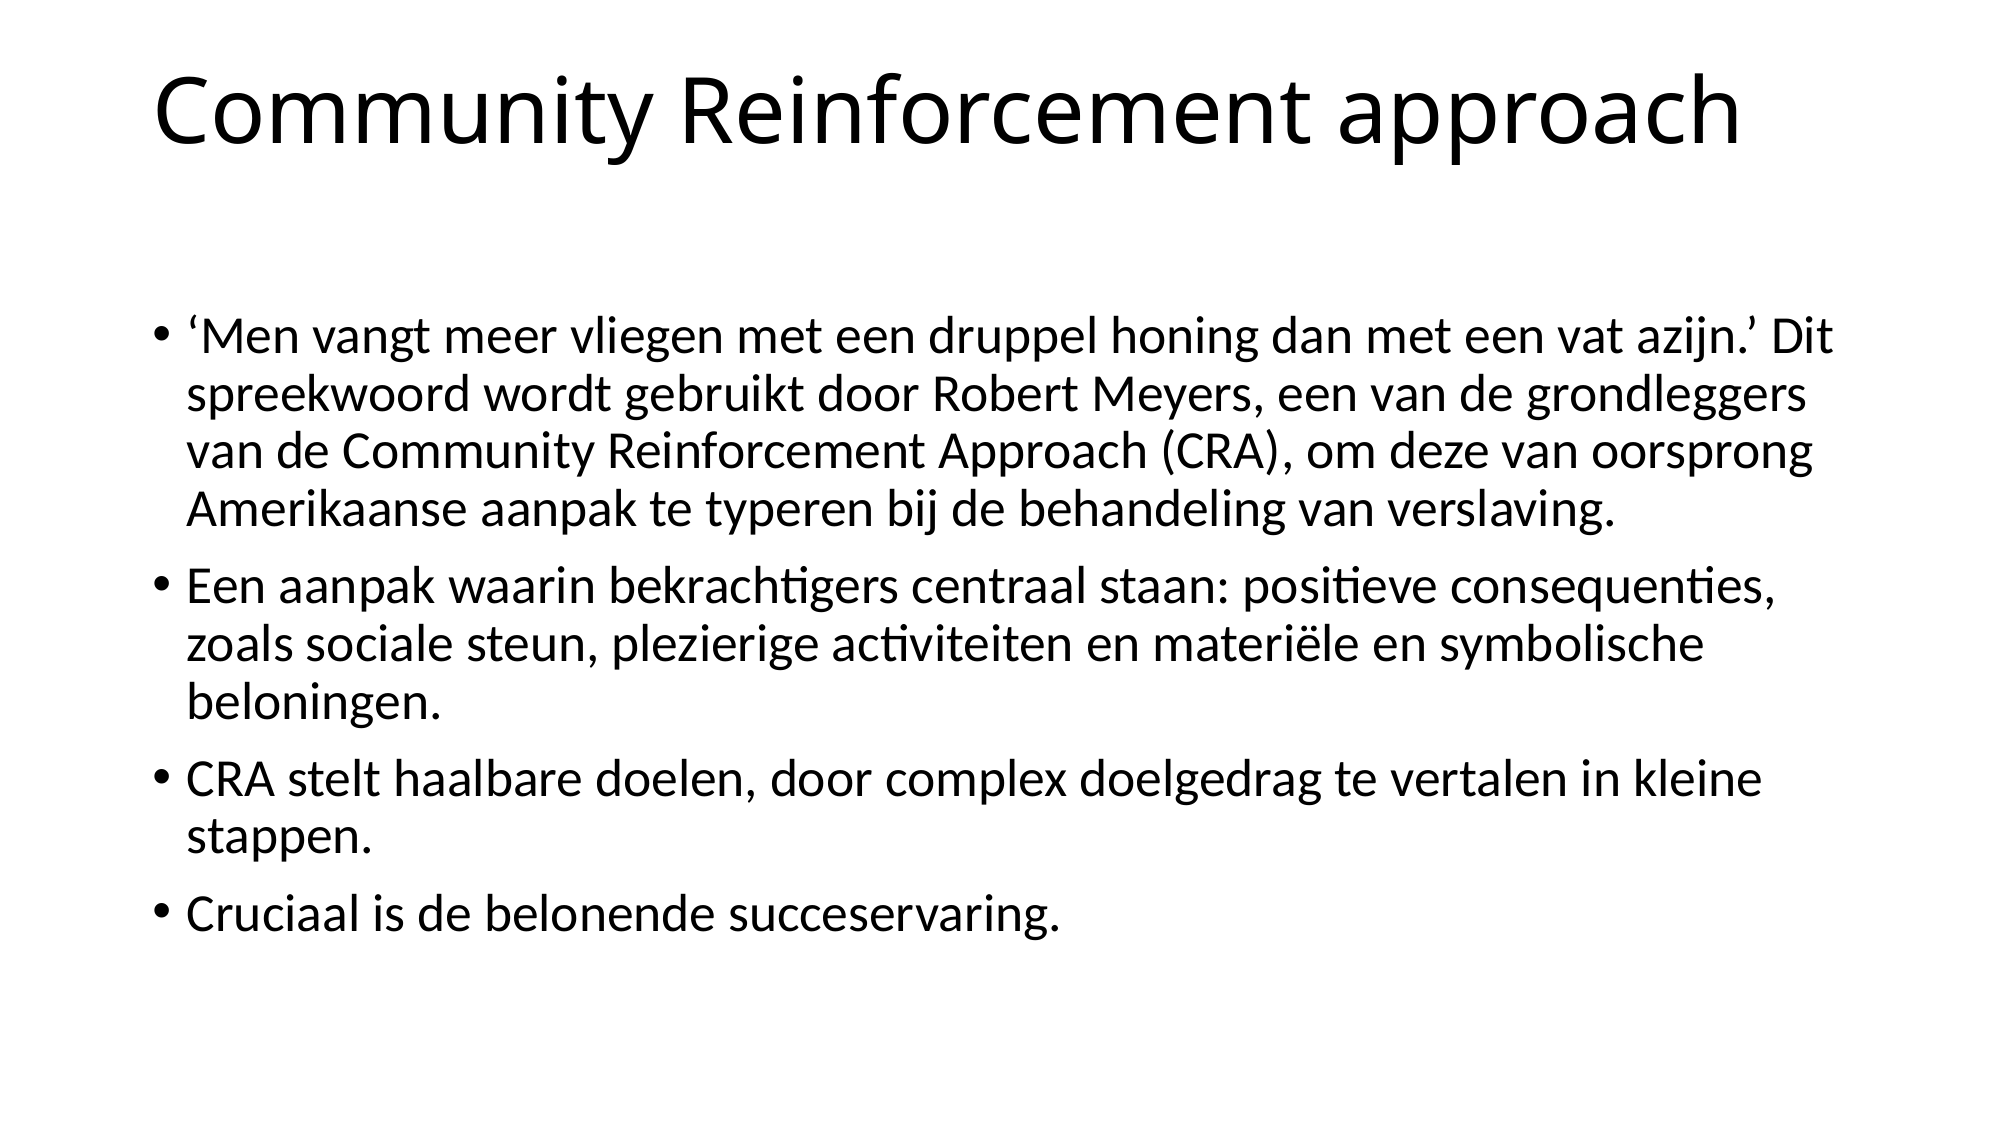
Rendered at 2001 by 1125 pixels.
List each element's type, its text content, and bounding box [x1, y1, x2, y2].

title Community Reinforcement approach [137, 59, 1863, 278]
list ‘Men vangt meer vliegen met een druppel honing dan met een vat azijn.’ Dit spreekwoord wordt gebruikt door Robert Meyers, een van de grondleggers van de Community Reinforcement Approach (CRA), om deze van oorsprong Amerikaanse aanpak te typeren bij de behandeling van verslaving. Een aanpak waarin bekrachtigers centraal staan: positieve consequenties, zoals sociale steun, plezierige activiteiten en materiële en symbolische beloningen. CRA stelt haalbare doelen, door complex doelgedrag te vertalen in kleine stappen. Cruciaal is de belonende succeservaring. [137, 299, 1863, 1014]
